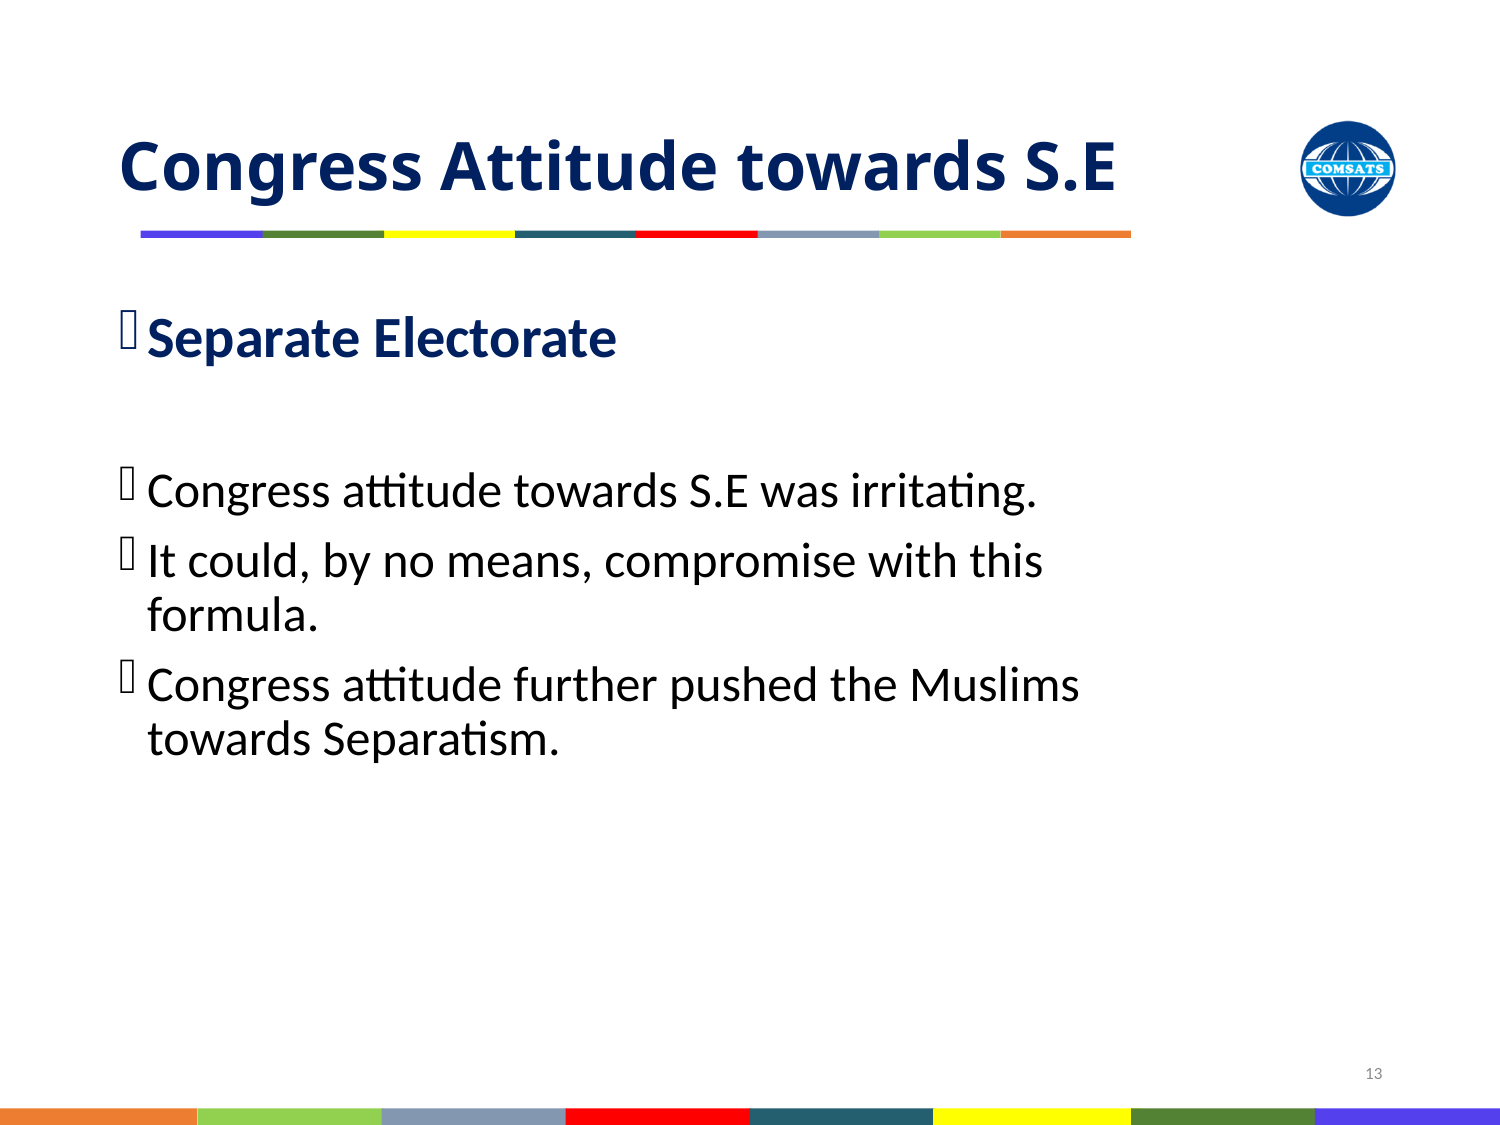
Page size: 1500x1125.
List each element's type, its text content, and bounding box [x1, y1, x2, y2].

title Congress Attitude towards S.E [103, 60, 1398, 278]
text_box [140, 230, 1131, 239]
list Separate Electorate Congress attitude towards S.E was irritating. It could, by no means, compromise with this formula. Congress attitude further pushed the Muslims towards Separatism. [103, 299, 1188, 1014]
slide_number 13 [1060, 1042, 1398, 1103]
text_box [0, 1108, 1500, 1125]
